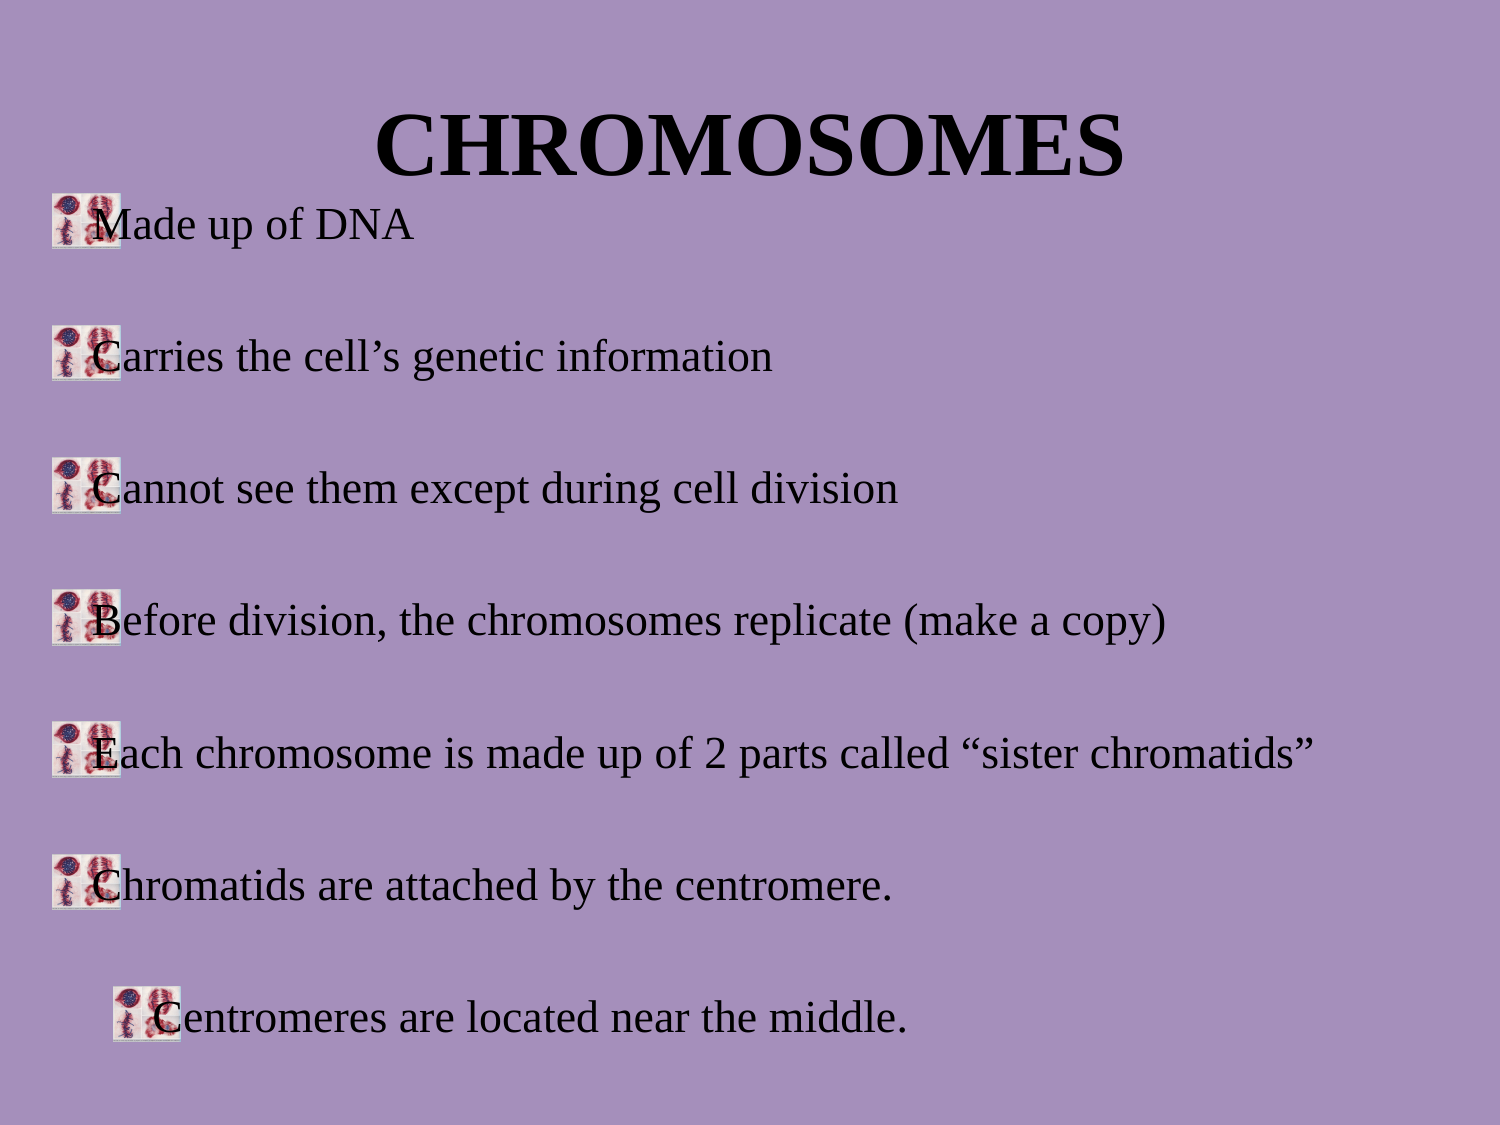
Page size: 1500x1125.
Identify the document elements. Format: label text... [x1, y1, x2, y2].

picture [52, 193, 108, 249]
list Made up of DNA Carries the cell’s genetic information Cannot see them except during cell division Before division, the chromosomes replicate (make a copy) Each chromosome is made up of 2 parts called “sister chromatids” Chromatids are attached by the centromere. Centromeres are located near the middle. [37, 174, 1425, 1063]
picture [52, 325, 108, 381]
picture [113, 986, 169, 1042]
title CHROMOSOMES [75, 45, 1425, 174]
picture [52, 589, 108, 646]
picture [52, 854, 108, 910]
picture [52, 721, 108, 778]
picture [52, 457, 108, 514]
